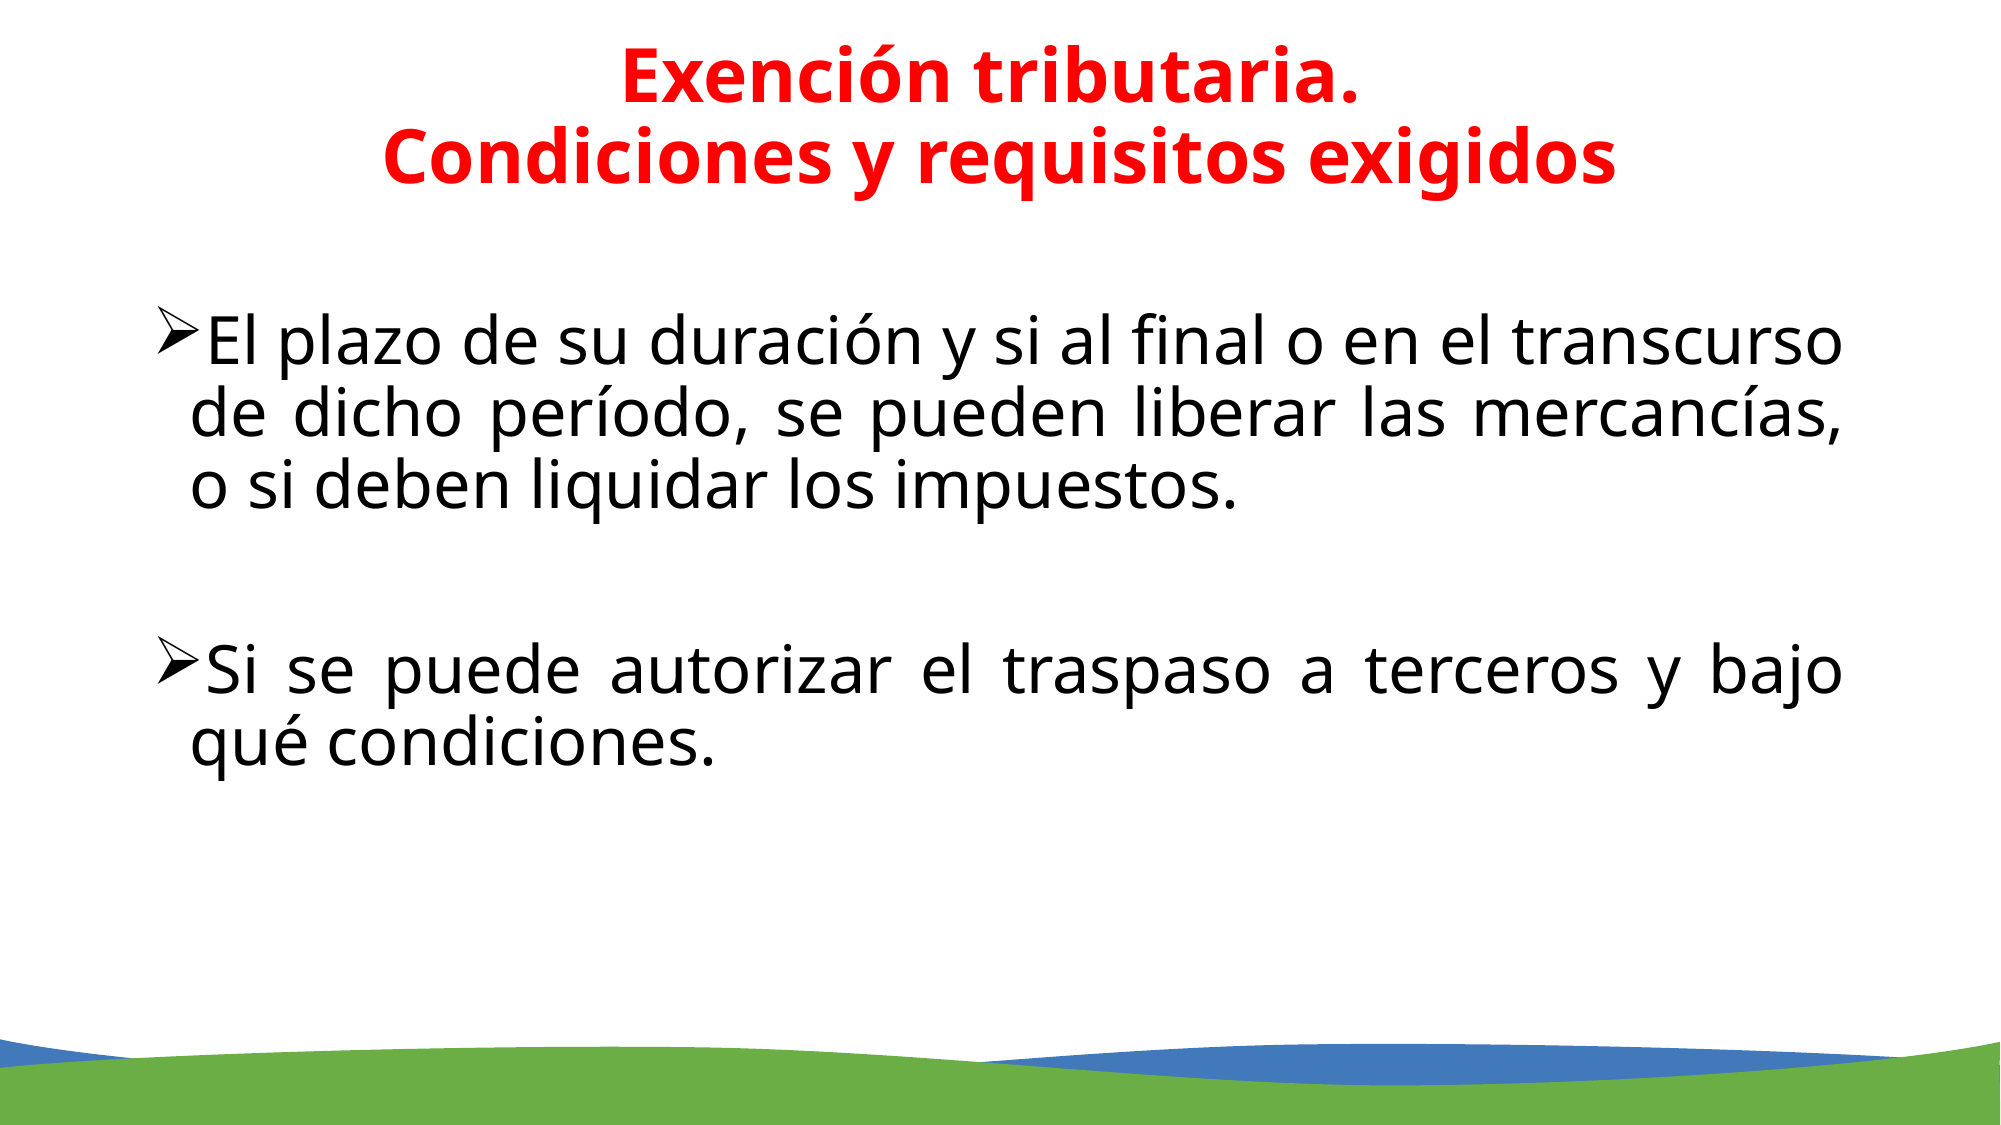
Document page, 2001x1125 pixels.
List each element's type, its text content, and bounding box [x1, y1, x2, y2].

list El plazo de su duración y si al final o en el transcurso de dicho período, se pueden liberar las mercancías, o si deben liquidar los impuestos. Si se puede autorizar el traspaso a terceros y bajo qué condiciones. [137, 299, 1863, 1014]
title Exención tributaria. Condiciones y requisitos exigidos [137, 59, 1863, 178]
